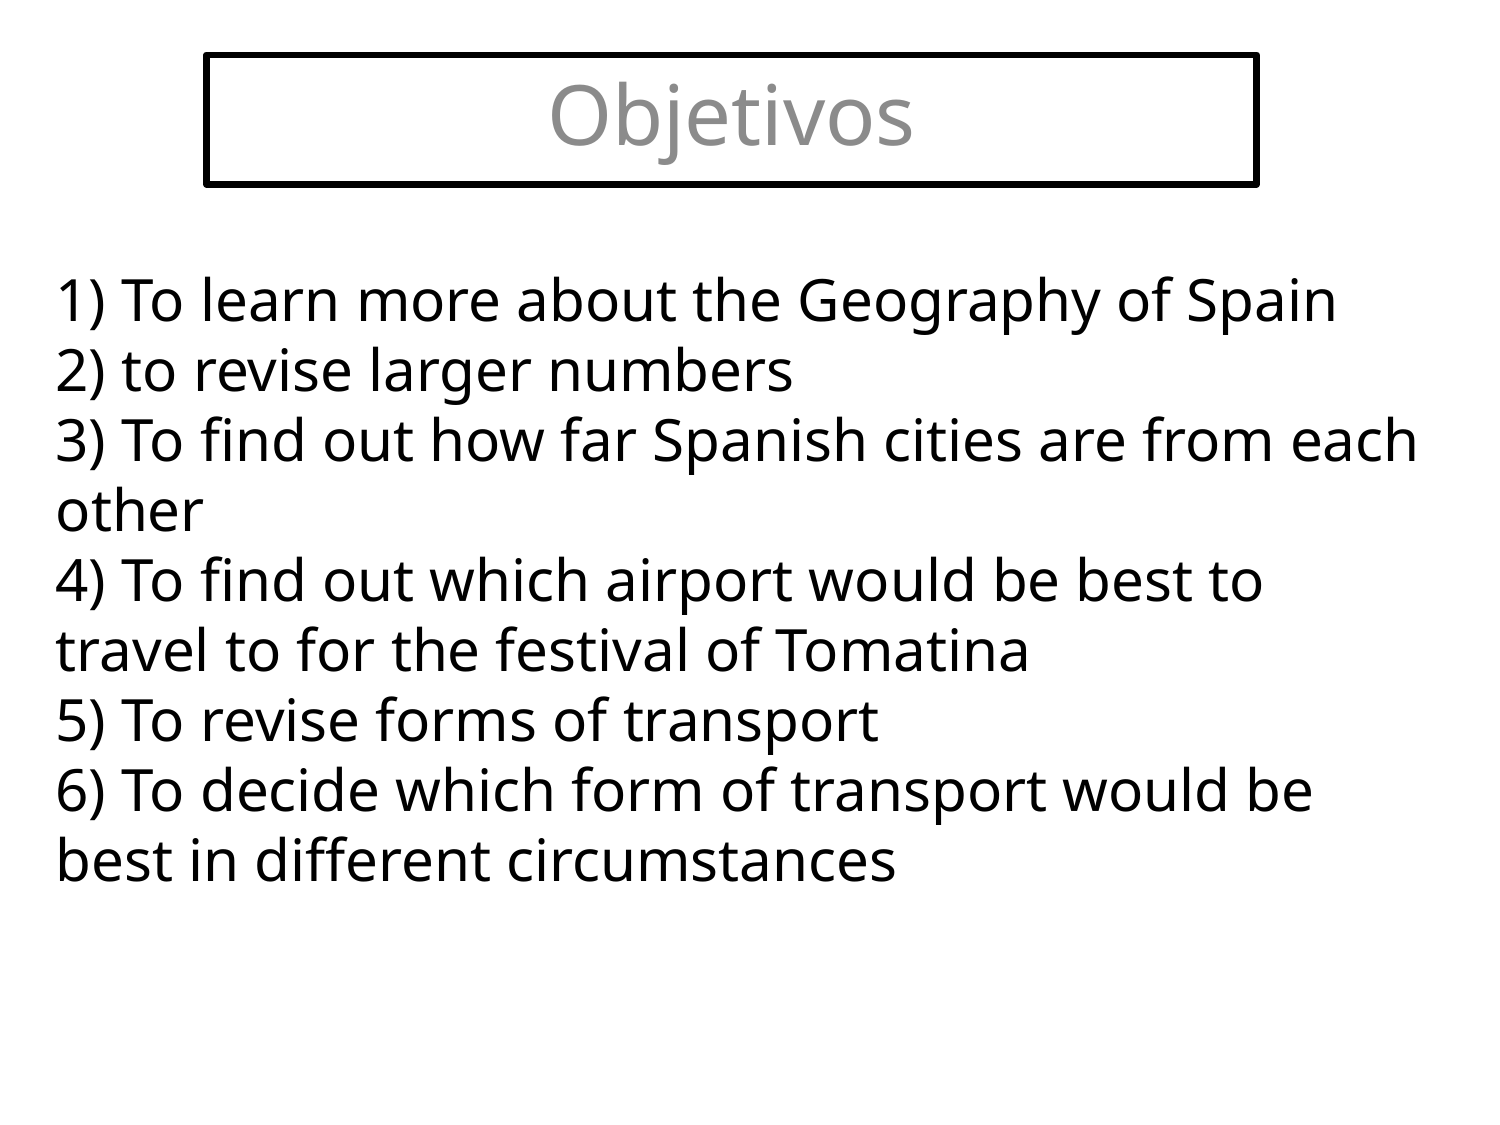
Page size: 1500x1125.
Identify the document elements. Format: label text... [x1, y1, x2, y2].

subtitle Objetivos [206, 54, 1257, 185]
text_box 1) To learn more about the Geography of Spain 2) to revise larger numbers 3) To find out how far Spanish cities are from each other 4) To find out which airport would be best to travel to for the festival of Tomatina 5) To revise forms of transport 6) To decide which form of transport would be best in different circumstances [41, 255, 1436, 970]
